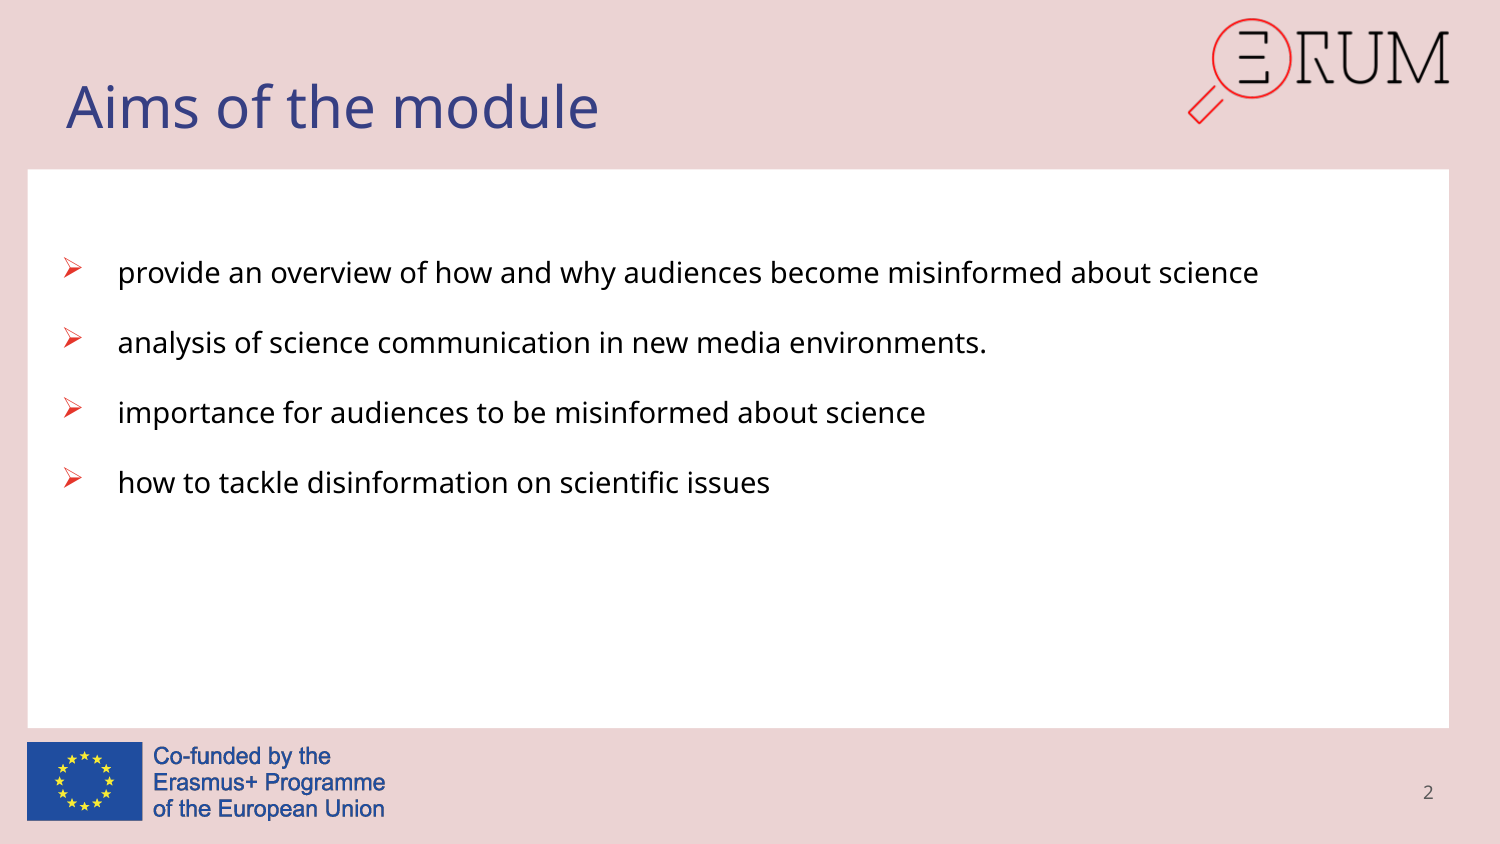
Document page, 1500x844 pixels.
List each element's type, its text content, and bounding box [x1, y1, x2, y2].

picture [27, 742, 385, 821]
slide_number 2 [1358, 761, 1449, 826]
list provide an overview of how and why audiences become misinformed about science analysis of science communication in new media environments. importance for audiences to be misinformed about science how to tackle disinformation on scientific issues [27, 169, 1449, 729]
picture [1136, 0, 1500, 137]
title Aims of the module [51, 55, 1168, 150]
